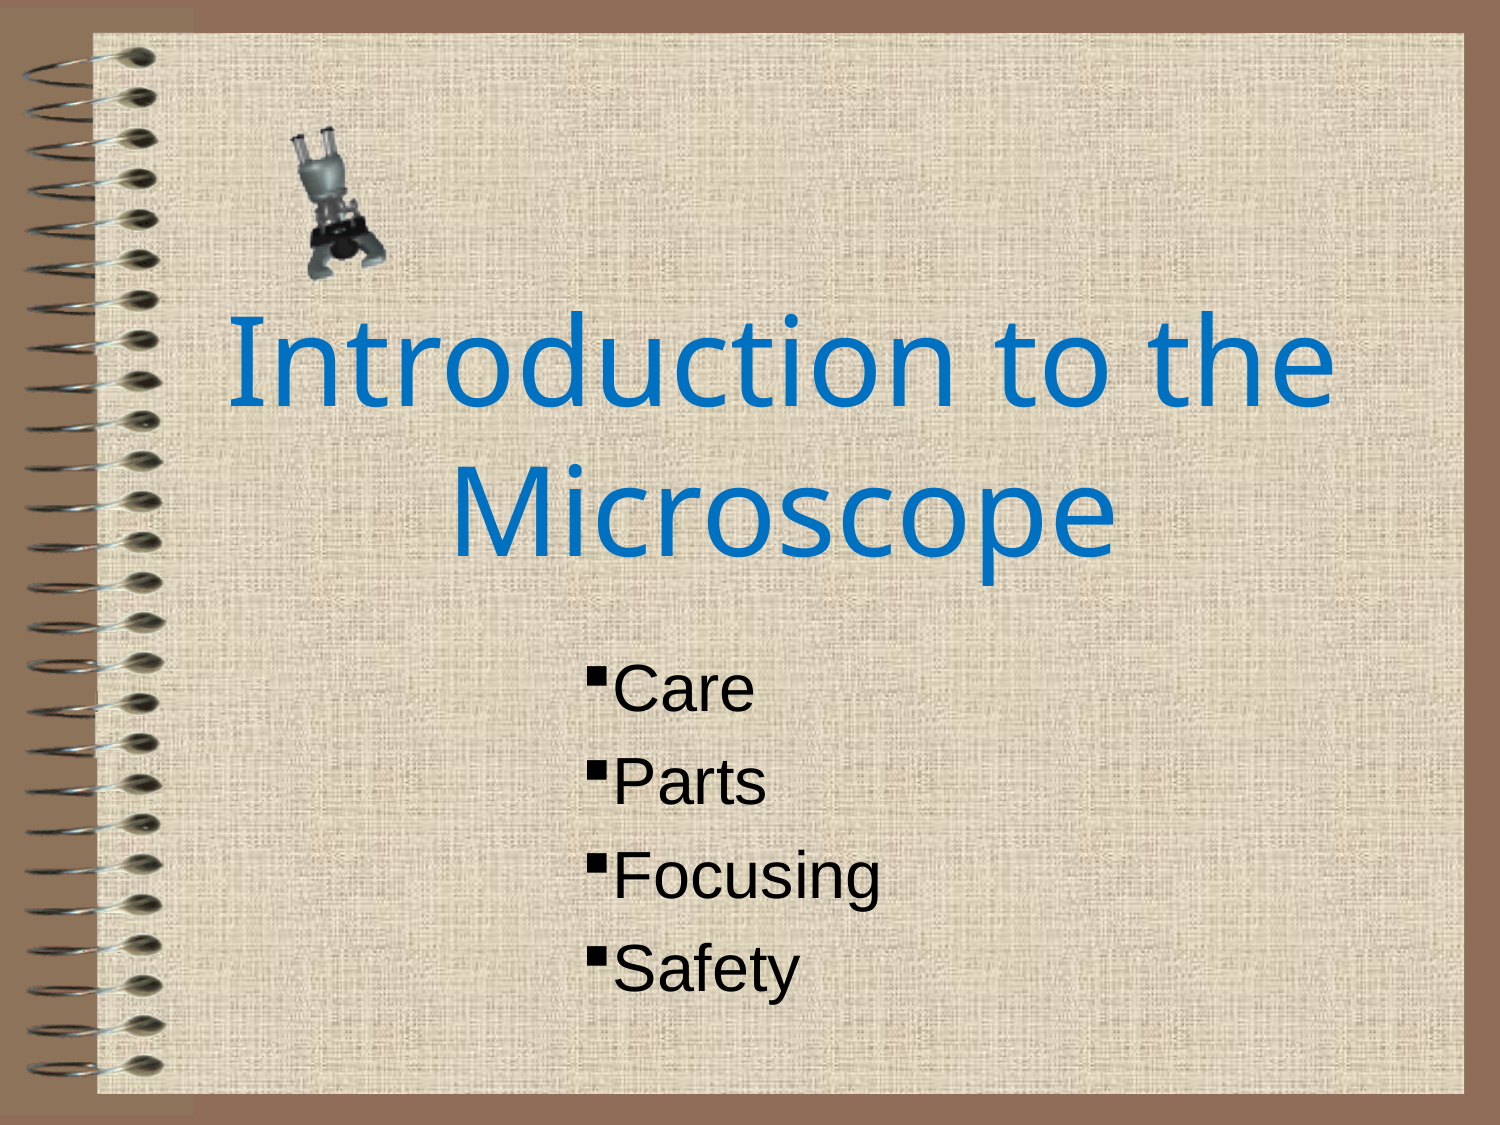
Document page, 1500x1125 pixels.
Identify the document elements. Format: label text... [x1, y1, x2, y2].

subtitle Care Parts Focusing Safety [266, 637, 1317, 1063]
title Introduction to the Microscope [149, 337, 1417, 526]
picture [0, 8, 1465, 1115]
